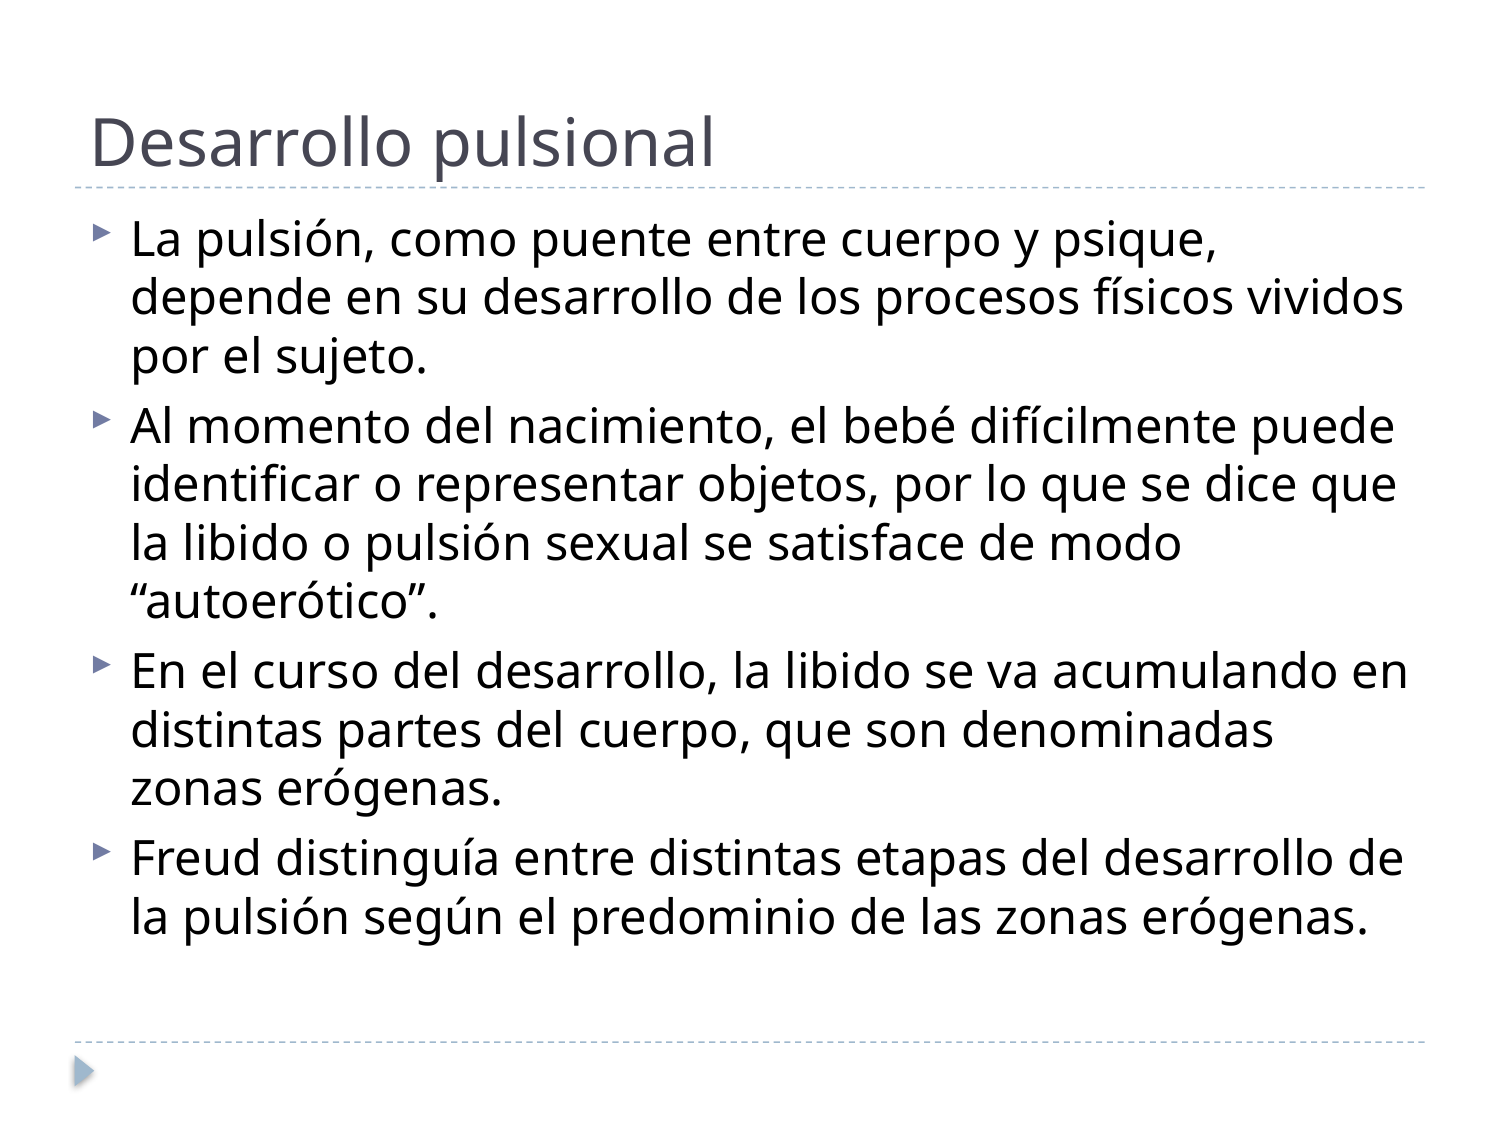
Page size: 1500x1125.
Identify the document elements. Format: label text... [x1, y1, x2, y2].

title Desarrollo pulsional [75, 24, 1425, 188]
list La pulsión, como puente entre cuerpo y psique, depende en su desarrollo de los procesos físicos vividos por el sujeto. Al momento del nacimiento, el bebé difícilmente puede identificar o representar objetos, por lo que se dice que la libido o pulsión sexual se satisface de modo “autoerótico”. En el curso del desarrollo, la libido se va acumulando en distintas partes del cuerpo, que son denominadas zonas erógenas. Freud distinguía entre distintas etapas del desarrollo de la pulsión según el predominio de las zonas erógenas. [75, 200, 1425, 1010]
